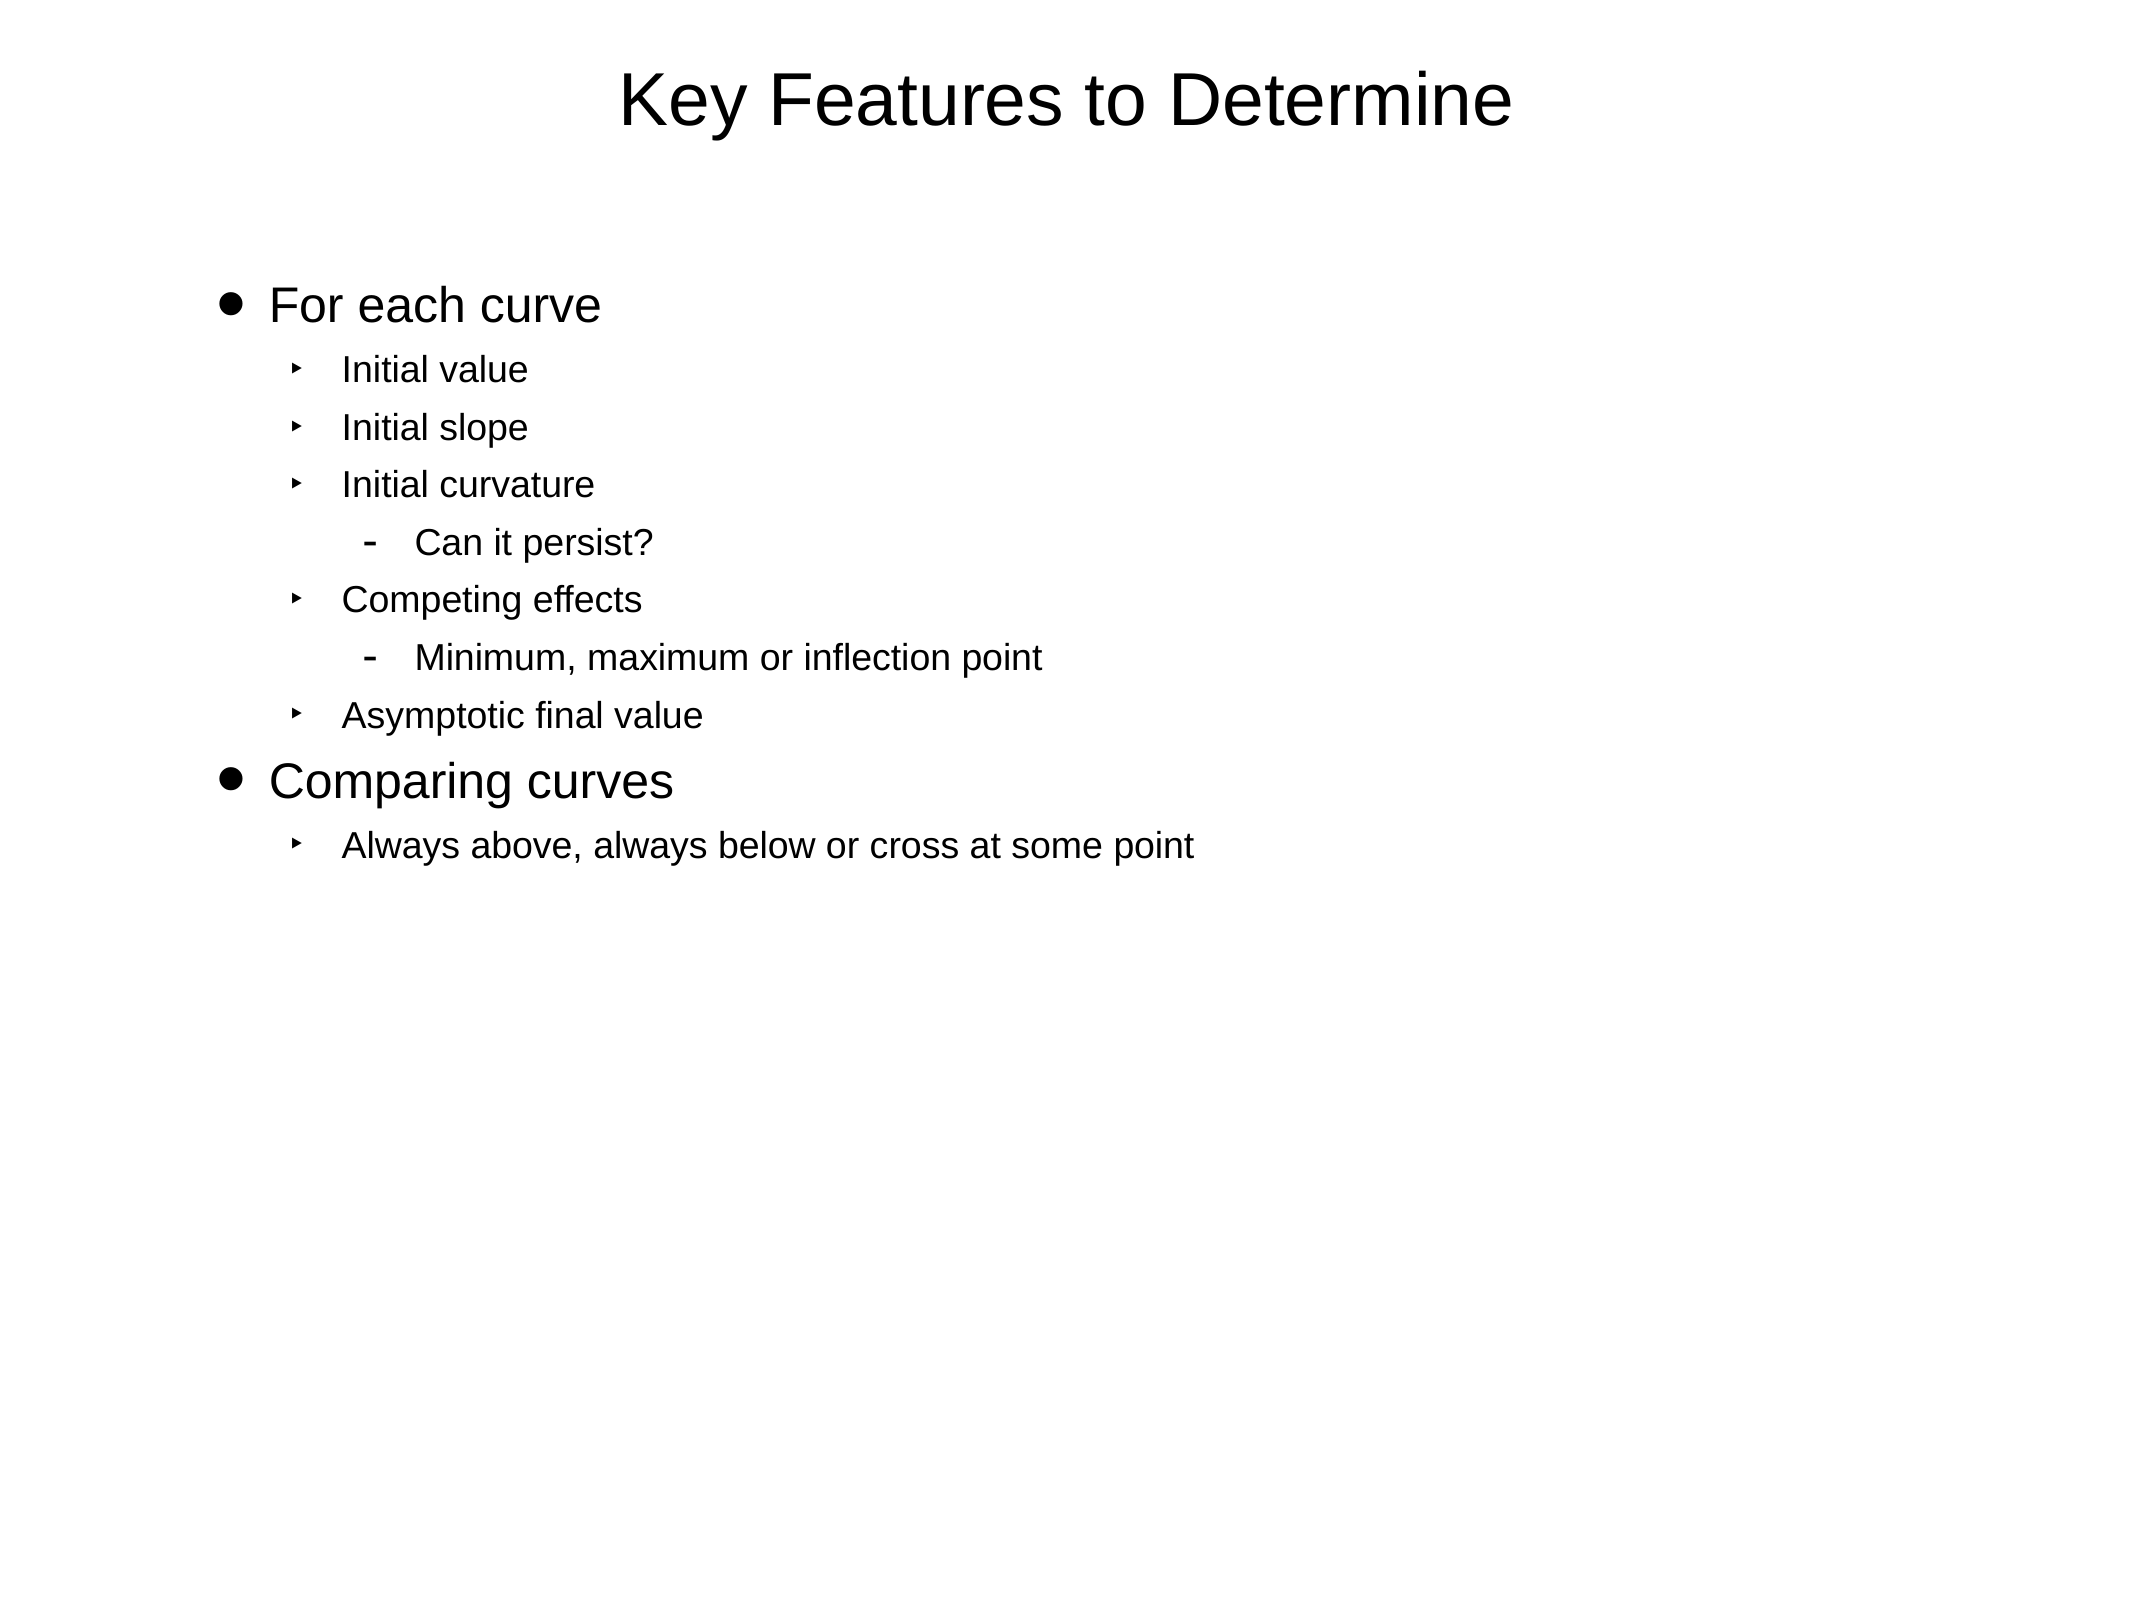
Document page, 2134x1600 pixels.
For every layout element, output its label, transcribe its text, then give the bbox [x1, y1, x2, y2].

list For each curve Initial value Initial slope Initial curvature Can it persist? Competing effects Minimum, maximum or inflection point Asymptotic final value Comparing curves Always above, always below or cross at some point [208, 264, 1925, 1463]
title Key Features to Determine [208, 41, 1925, 250]
